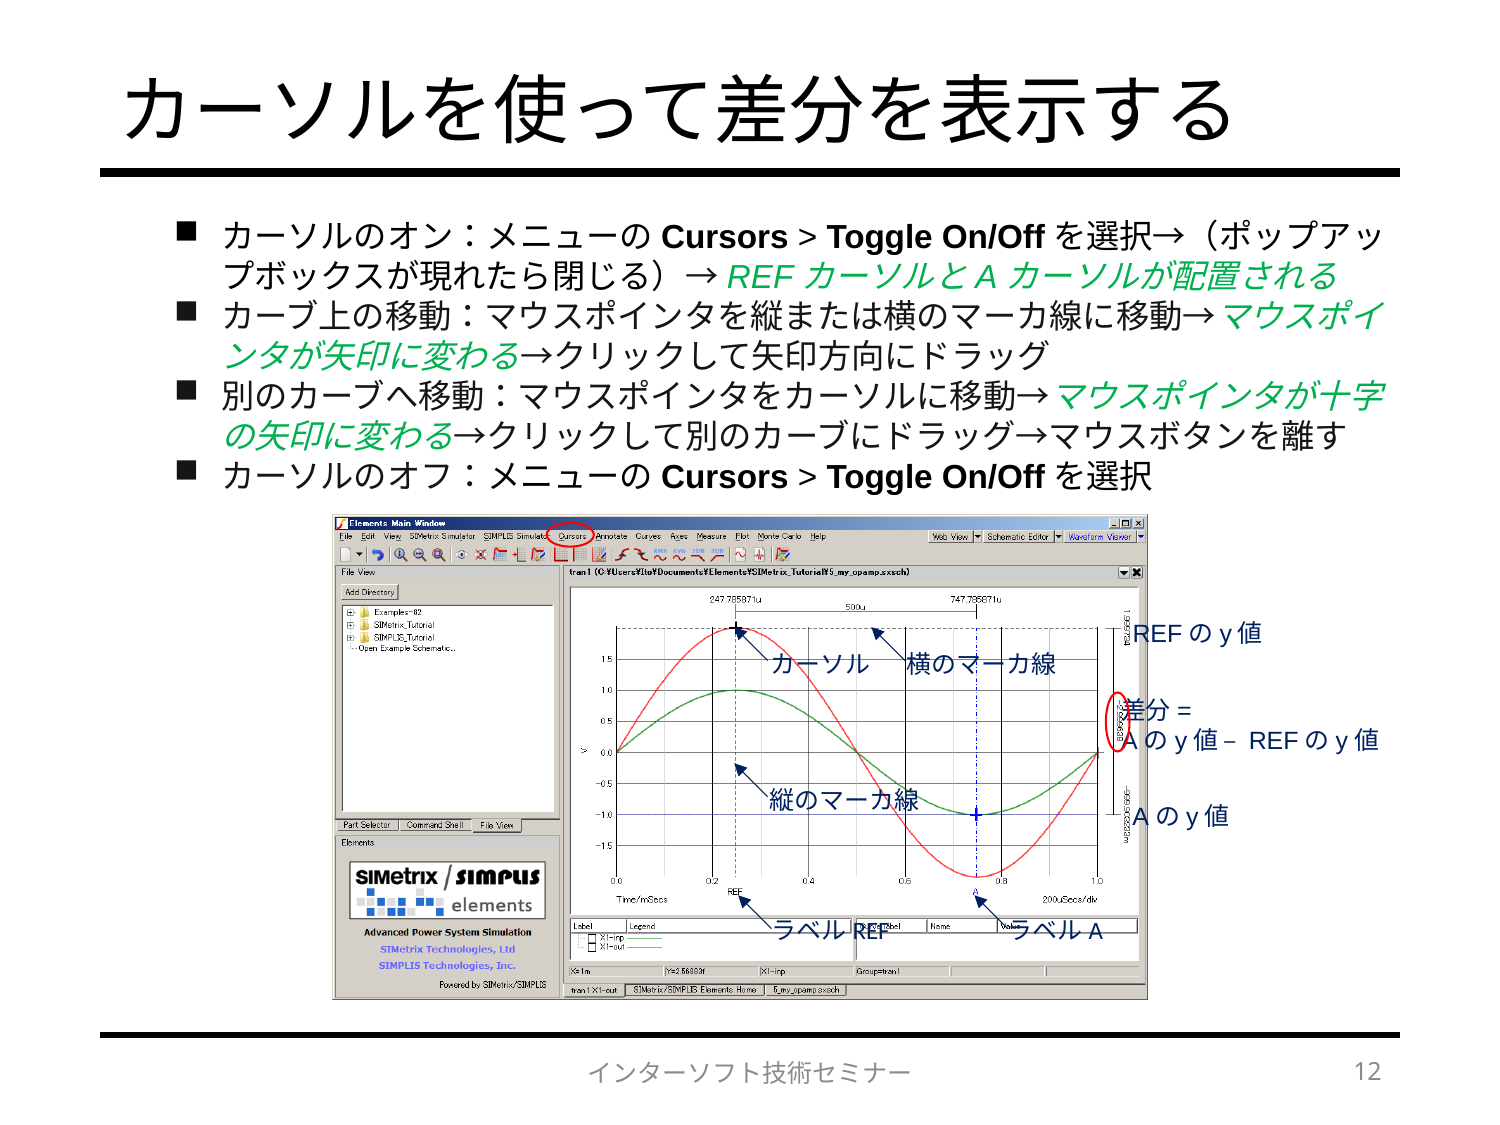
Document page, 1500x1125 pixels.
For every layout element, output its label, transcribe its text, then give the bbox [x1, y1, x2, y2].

title カーソルを使って差分を表示する [103, 59, 1403, 167]
text_box Aのy値 [1148, 793, 1245, 839]
text_box 差分= Aのy値 – REFのy値 [1148, 687, 1394, 763]
slide_number 12 [1059, 1042, 1397, 1103]
footer インターソフト技術セミナー [496, 1042, 1004, 1103]
text_box カーソルのオン：メニューのCursors > Toggle On/Offを選択→（ポップアップボックスが現れたら閉じる）→REFカーソルとAカーソルが配置される カーブ上の移動：マウスポインタを縦または横のマーカ線に移動→マウスポインタが矢印に変わる→クリックして矢印方向にドラッグ 別のカーブへ移動：マウスポインタをカーソルに移動→マウスポインタが十字の矢印に変わる→クリックして別のカーブにドラッグ→マウスボタンを離す カーソルのオフ：メニューのCursors > Toggle On/Offを選択 [159, 208, 1403, 503]
text_box REFのy値 [1148, 609, 1278, 655]
picture [332, 514, 1148, 1000]
